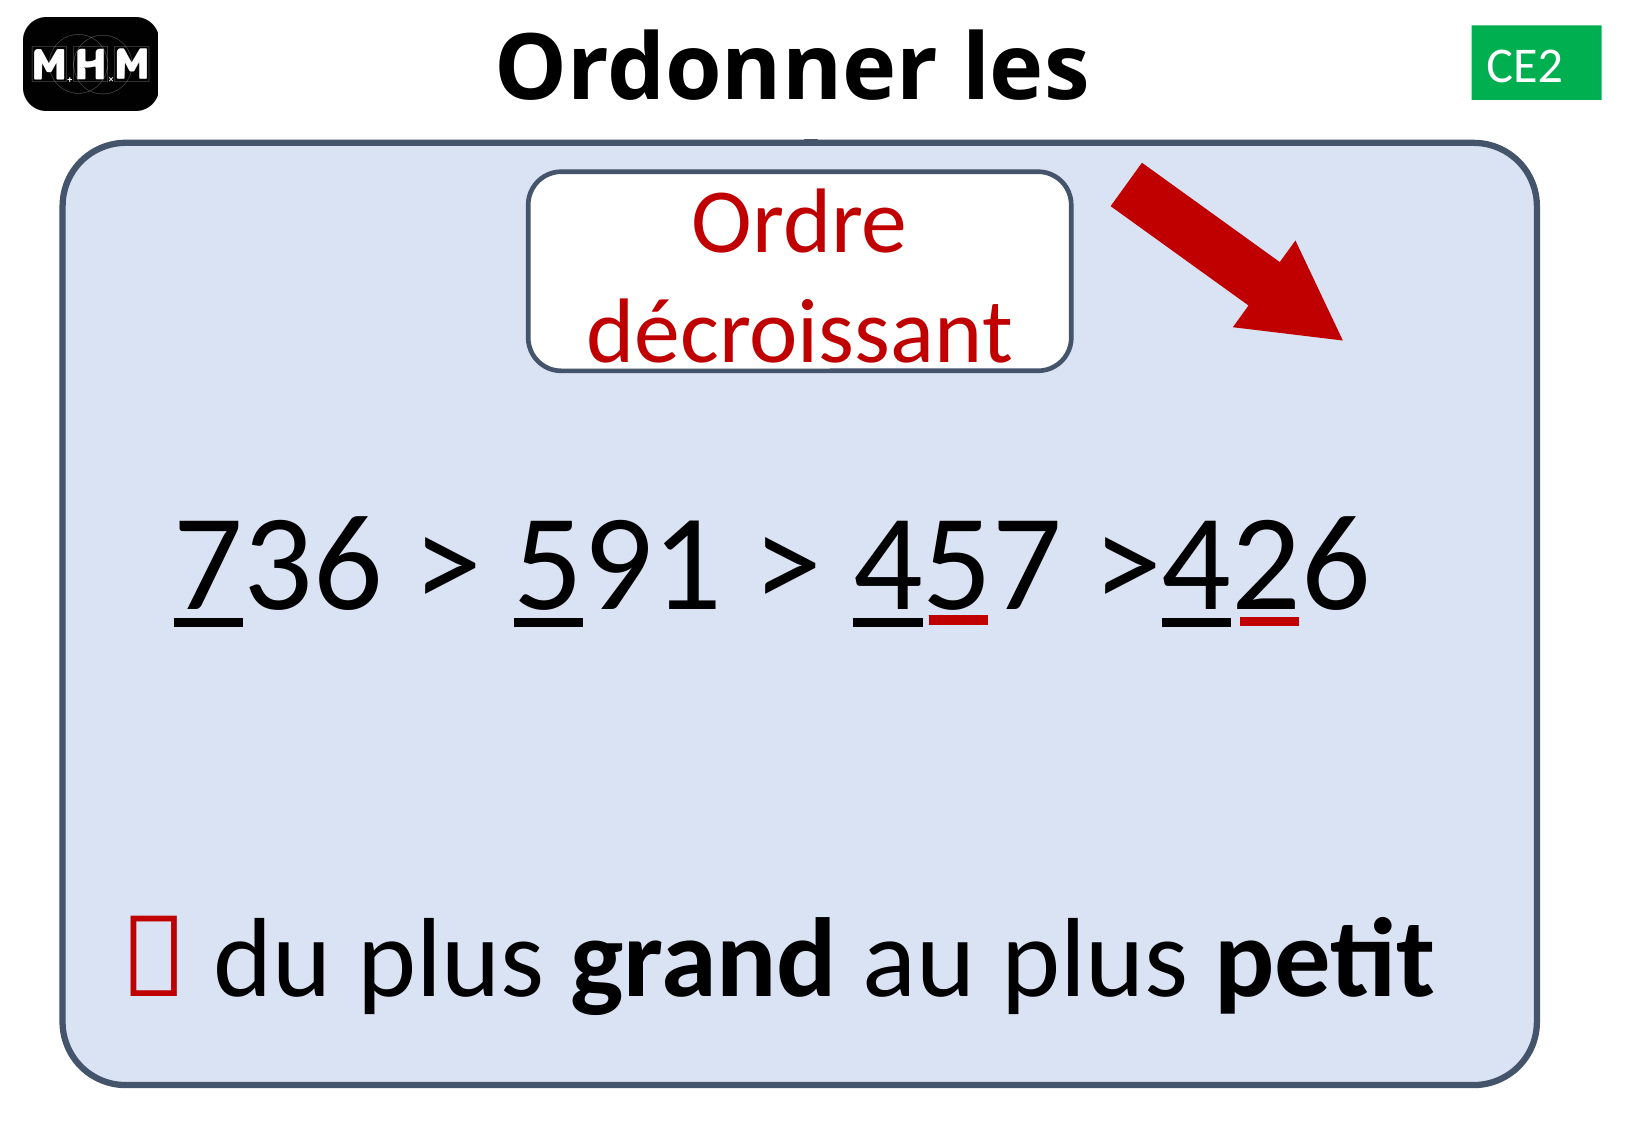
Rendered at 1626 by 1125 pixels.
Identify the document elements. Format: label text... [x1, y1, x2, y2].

text_box 736 > 591 > 457 >426 [128, 464, 1417, 645]
text_box Ordonner les nombres [325, 0, 1259, 141]
text_box [61, 141, 1538, 876]
text_box CE2 [1471, 25, 1602, 100]
text_box  du plus grand au plus petit [13, 876, 1543, 1027]
text_box Ordre décroissant [527, 170, 1073, 372]
text_box [1109, 161, 1345, 342]
picture [23, 17, 159, 111]
text_box [61, 1027, 1538, 1087]
